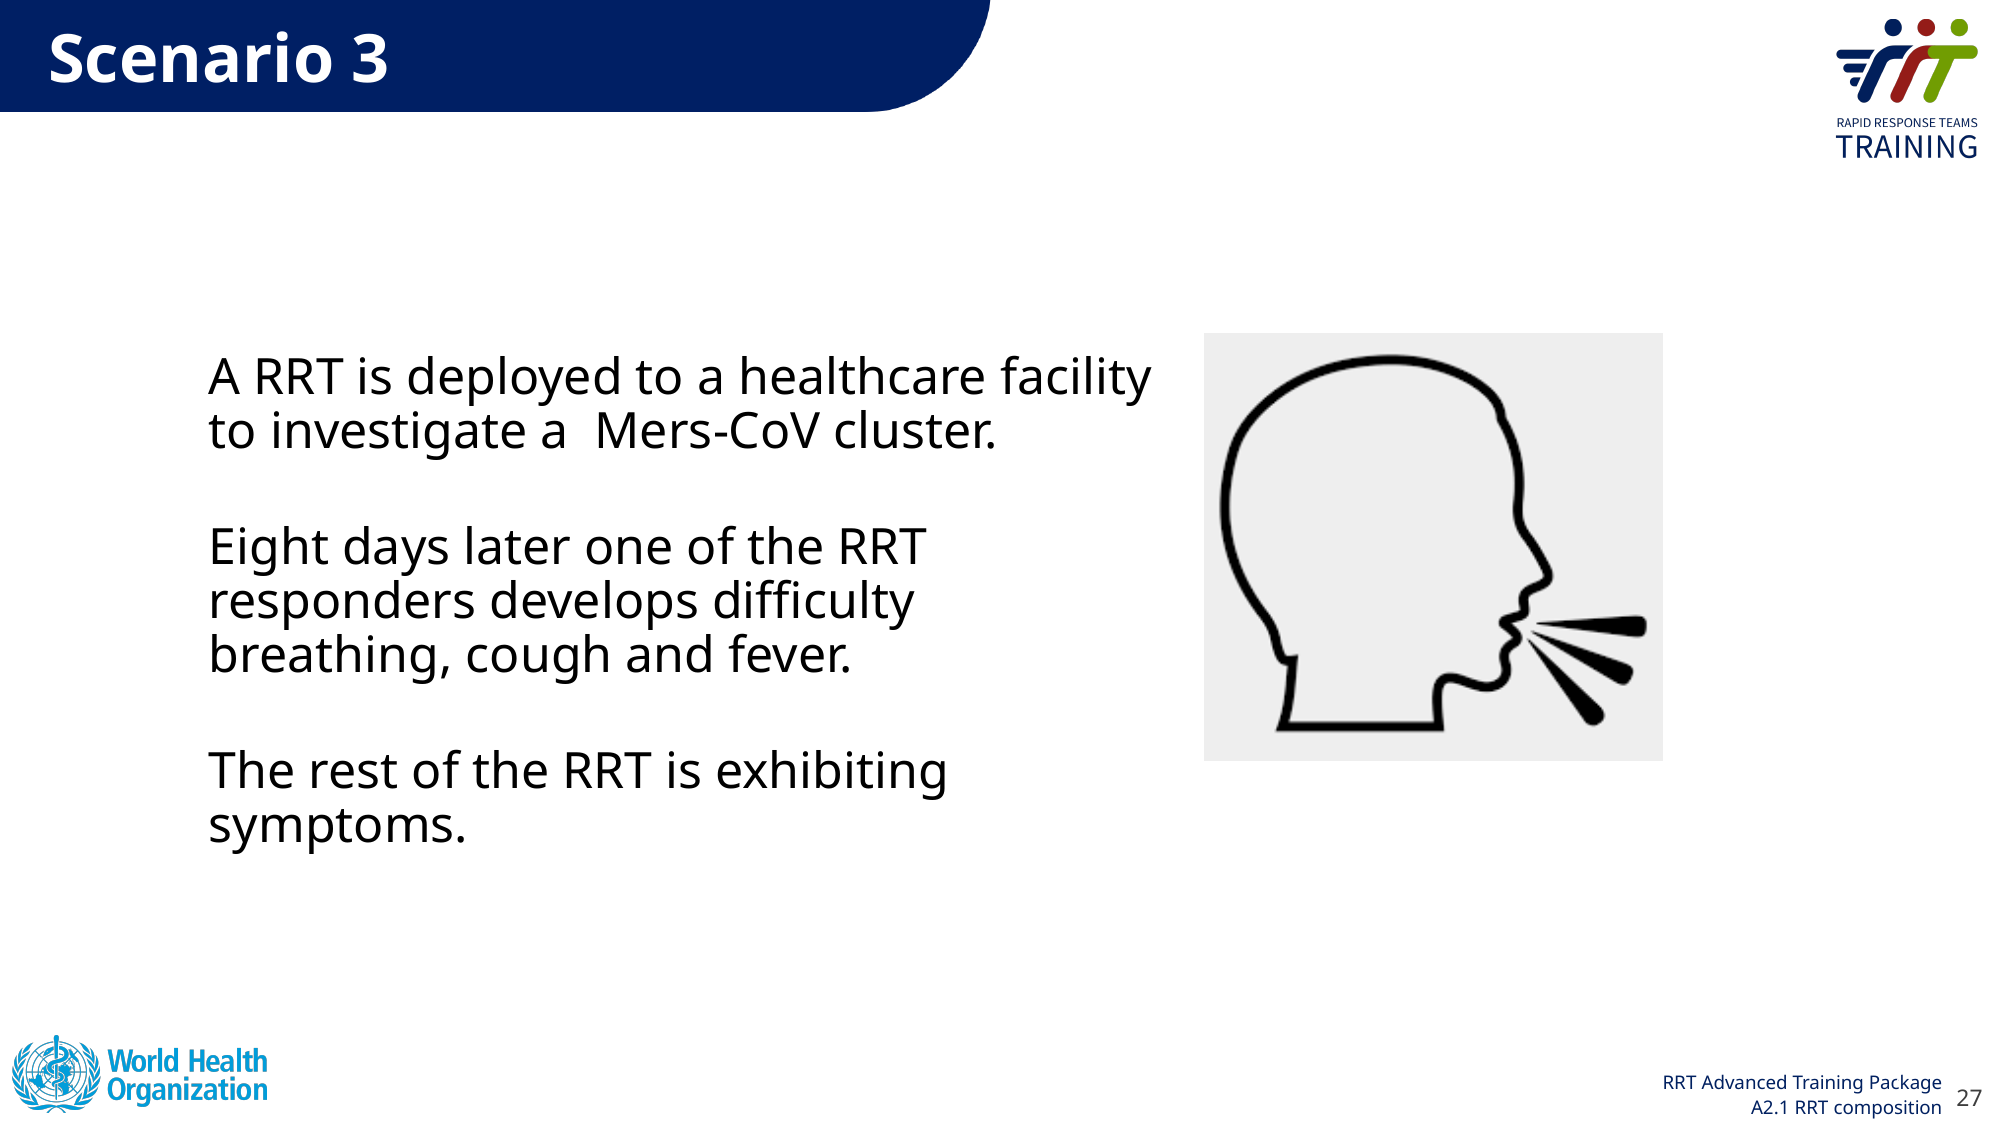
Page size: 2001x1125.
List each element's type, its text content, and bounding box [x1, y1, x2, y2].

picture [0, 0, 991, 112]
picture [58, 1050, 64, 1058]
slide_number 27 [1882, 1037, 1922, 1082]
picture [12, 1083, 48, 1113]
picture [1835, 19, 1978, 167]
list A RRT is deployed to a healthcare facility to investigate a Mers-CoV cluster. Eight days later one of the RRT responders develops difficulty breathing, cough and fever. The rest of the RRT is exhibiting symptoms. [208, 351, 1205, 778]
picture [12, 1035, 267, 1113]
picture [1203, 333, 1663, 761]
title Scenario 3 [40, 7, 628, 115]
